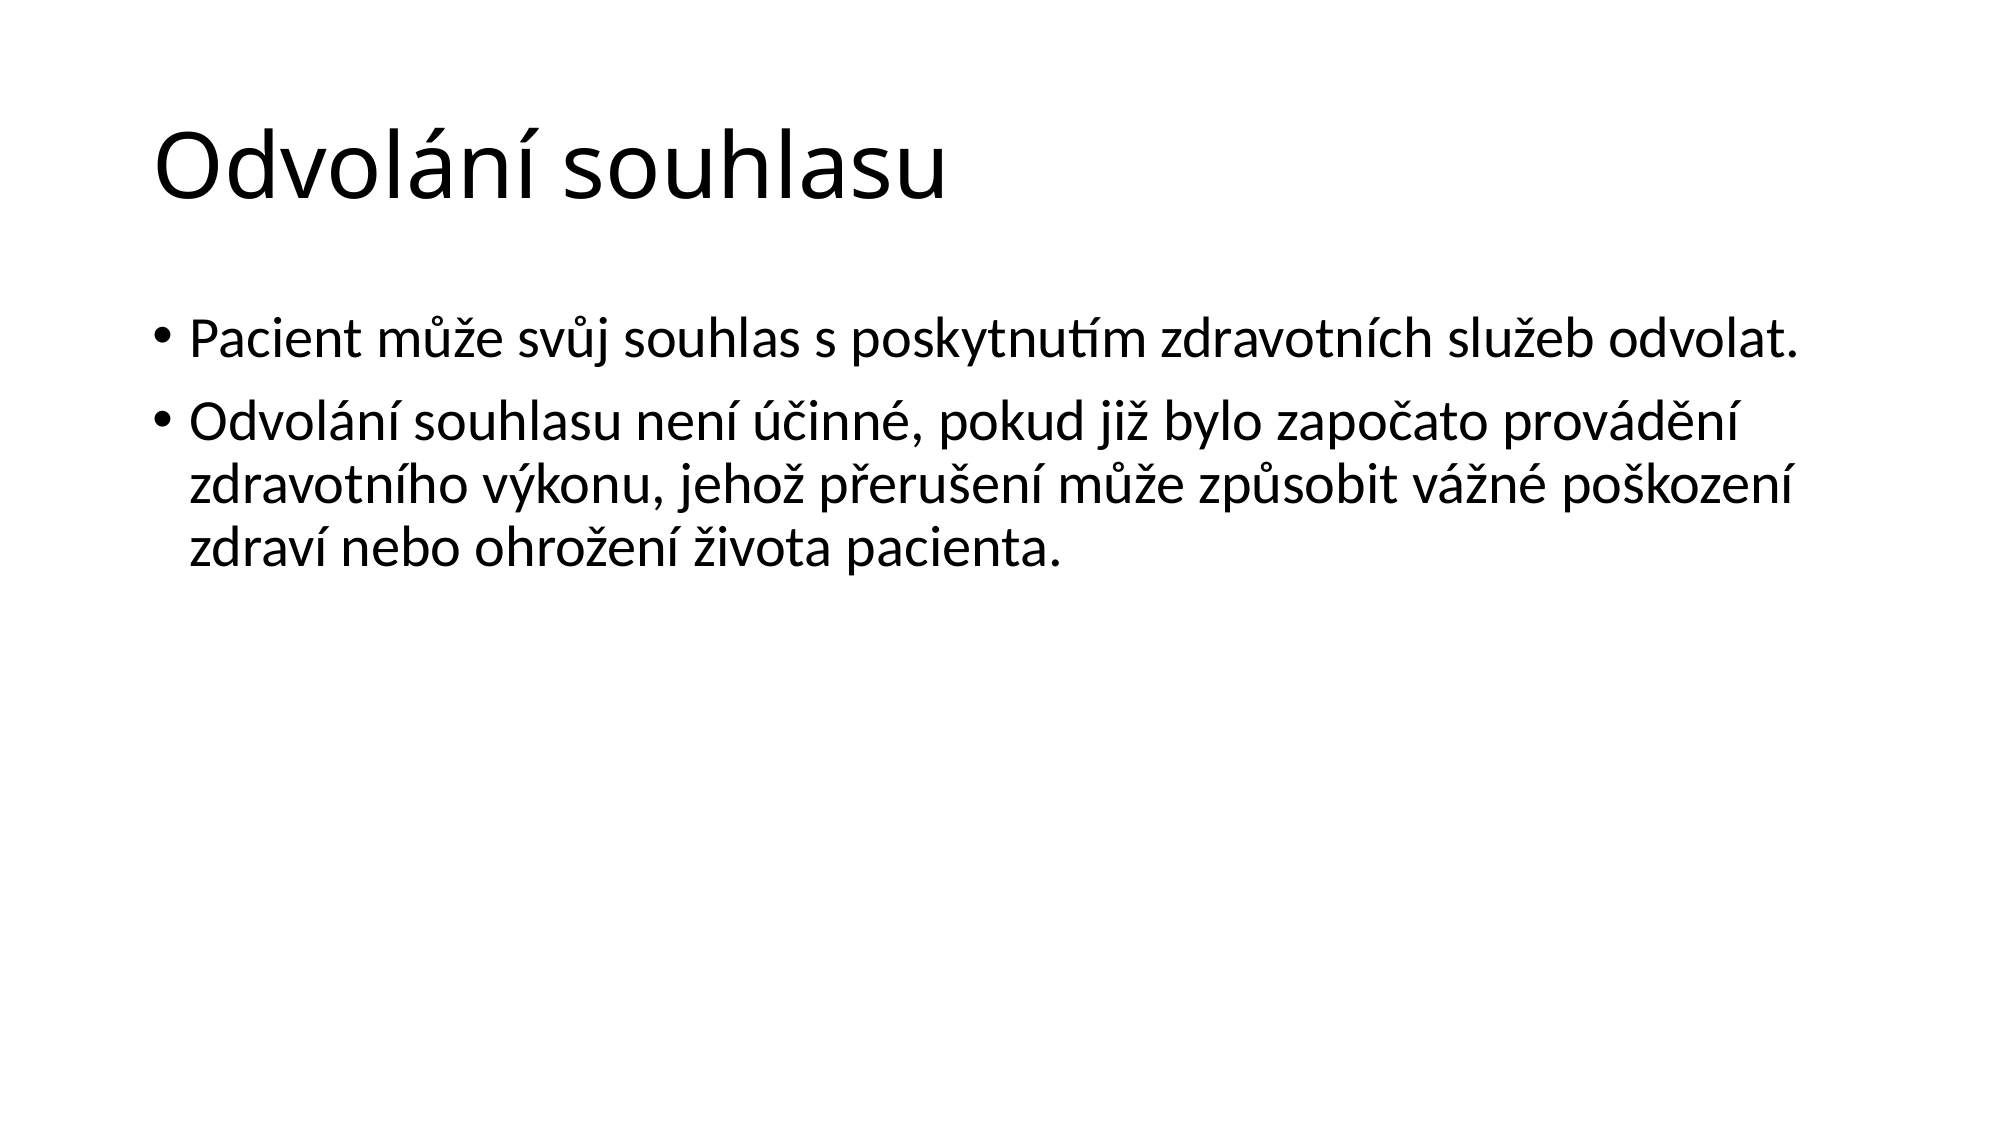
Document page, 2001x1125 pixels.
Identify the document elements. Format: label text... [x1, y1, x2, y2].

title Odvolání souhlasu [137, 59, 1863, 278]
list Pacient může svůj souhlas s poskytnutím zdravotních služeb odvolat. Odvolání souhlasu není účinné, pokud již bylo započato provádění zdravotního výkonu, jehož přerušení může způsobit vážné poškození zdraví nebo ohrožení života pacienta. [137, 299, 1863, 1014]
